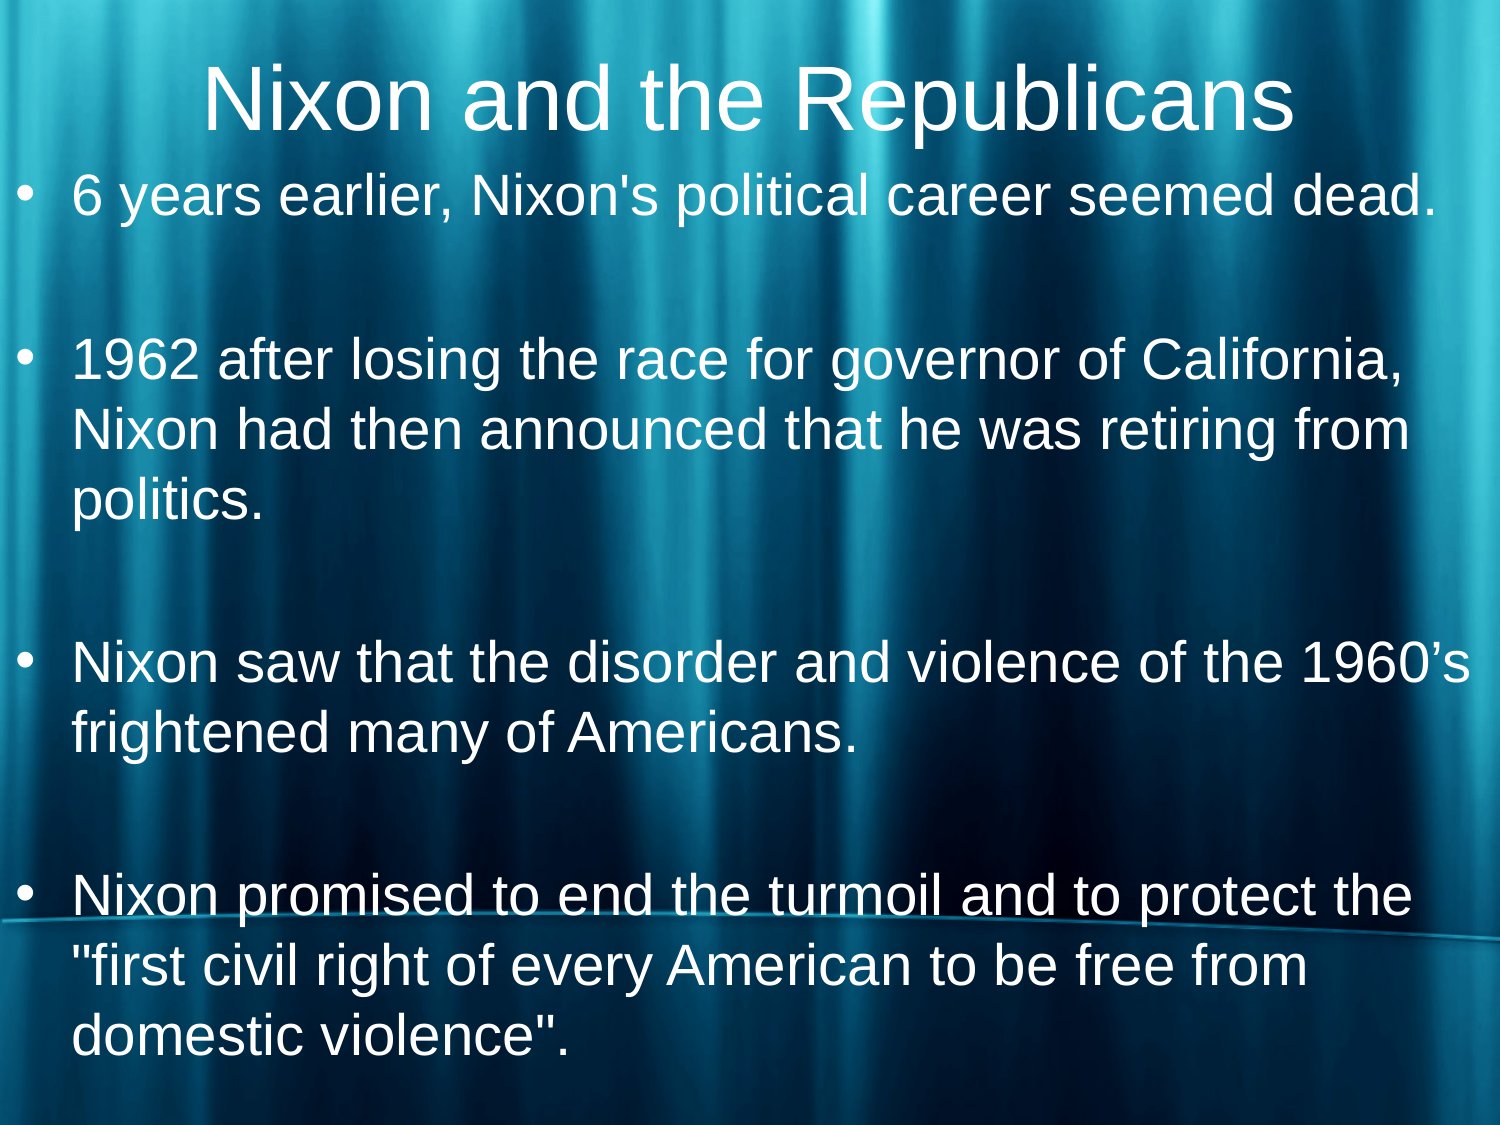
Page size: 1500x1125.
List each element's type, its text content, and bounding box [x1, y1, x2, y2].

title Nixon and the Republicans [0, 0, 1500, 149]
list 6 years earlier, Nixon's political career seemed dead. 1962 after losing the race for governor of California, Nixon had then announced that he was retiring from politics. Nixon saw that the disorder and violence of the 1960’s frightened many of Americans. Nixon promised to end the turmoil and to protect the "first civil right of every American to be free from domestic violence". [0, 149, 1500, 1125]
